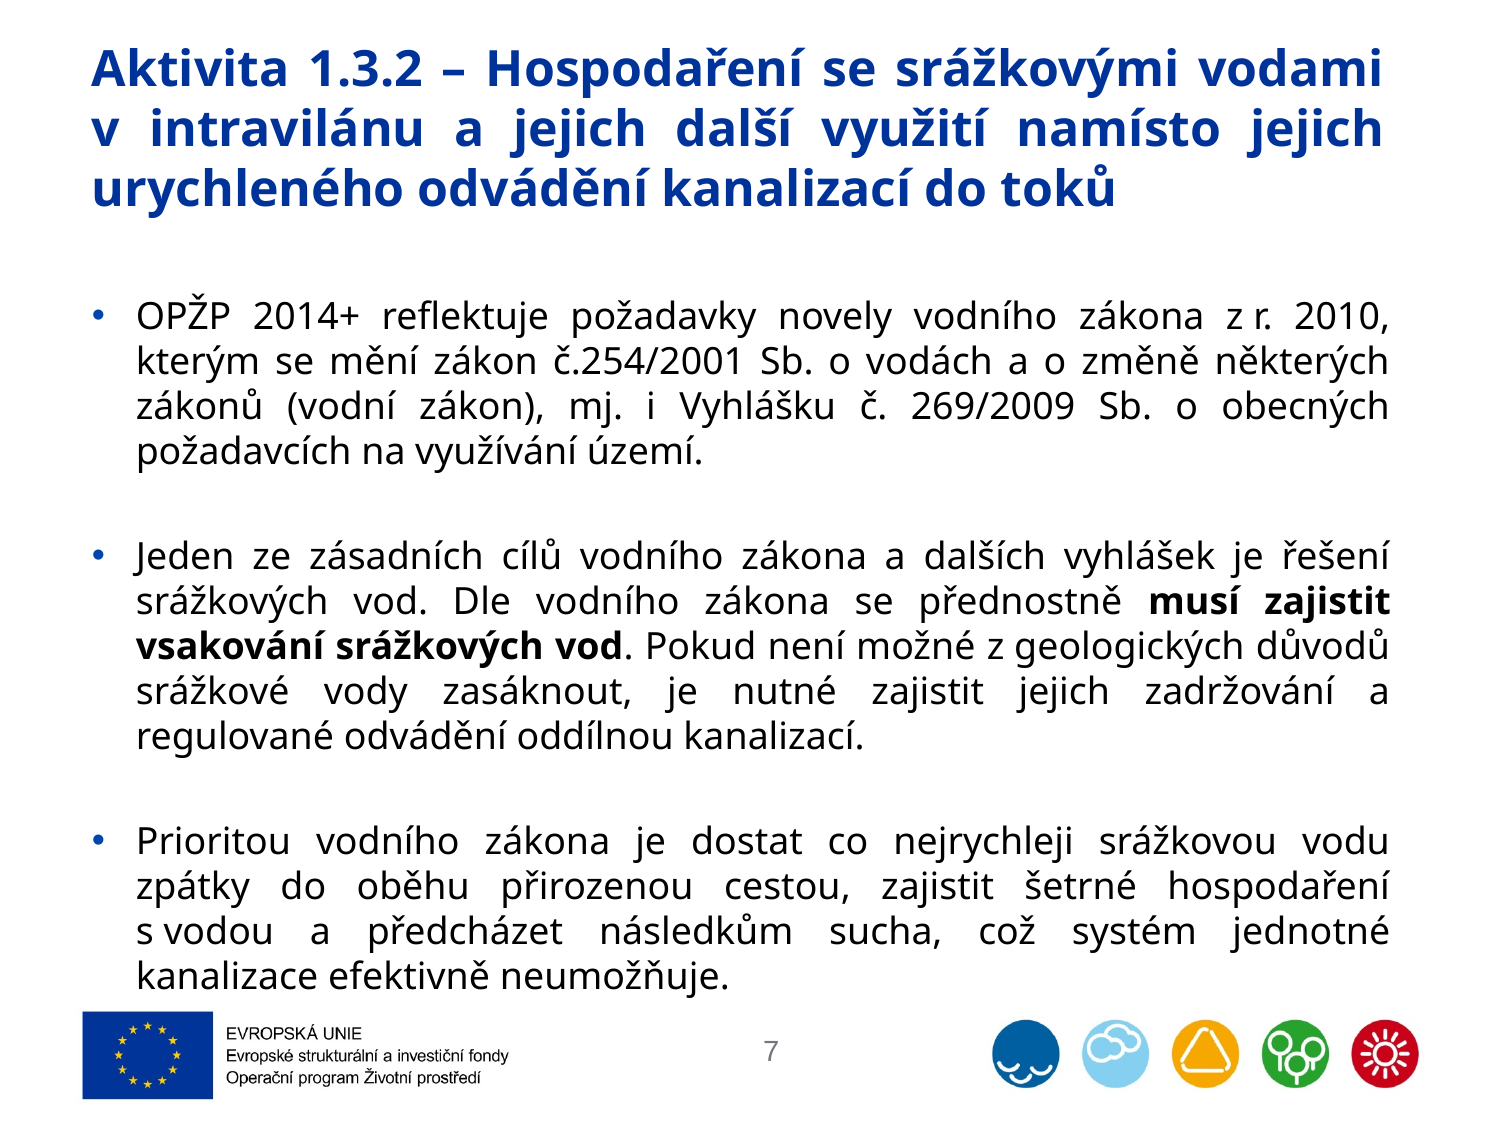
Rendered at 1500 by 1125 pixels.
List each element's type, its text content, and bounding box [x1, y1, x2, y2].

list OPŽP 2014+ reflektuje požadavky novely vodního zákona z r. 2010, kterým se mění zákon č.254/2001 Sb. o vodách a o změně některých zákonů (vodní zákon), mj. i Vyhlášku č. 269/2009 Sb. o obecných požadavcích na využívání území. Jeden ze zásadních cílů vodního zákona a dalších vyhlášek je řešení srážkových vod. Dle vodního zákona se přednostně musí zajistit vsakování srážkových vod. Pokud není možné z geologických důvodů srážkové vody zasáknout, je nutné zajistit jejich zadržování a regulované odvádění oddílnou kanalizací. Prioritou vodního zákona je dostat co nejrychleji srážkovou vodu zpátky do oběhu přirozenou cestou, zajistit šetrné hospodaření s vodou a předcházet následkům sucha, což systém jednotné kanalizace efektivně neumožňuje. [76, 231, 1407, 976]
slide_number 7 [596, 1024, 947, 1103]
title Aktivita 1.3.2 – Hospodaření se srážkovými vodami v intravilánu a jejich další využití namísto jejich urychleného odvádění kanalizací do toků [76, 45, 1400, 208]
picture [986, 1015, 1424, 1094]
picture [53, 999, 561, 1112]
